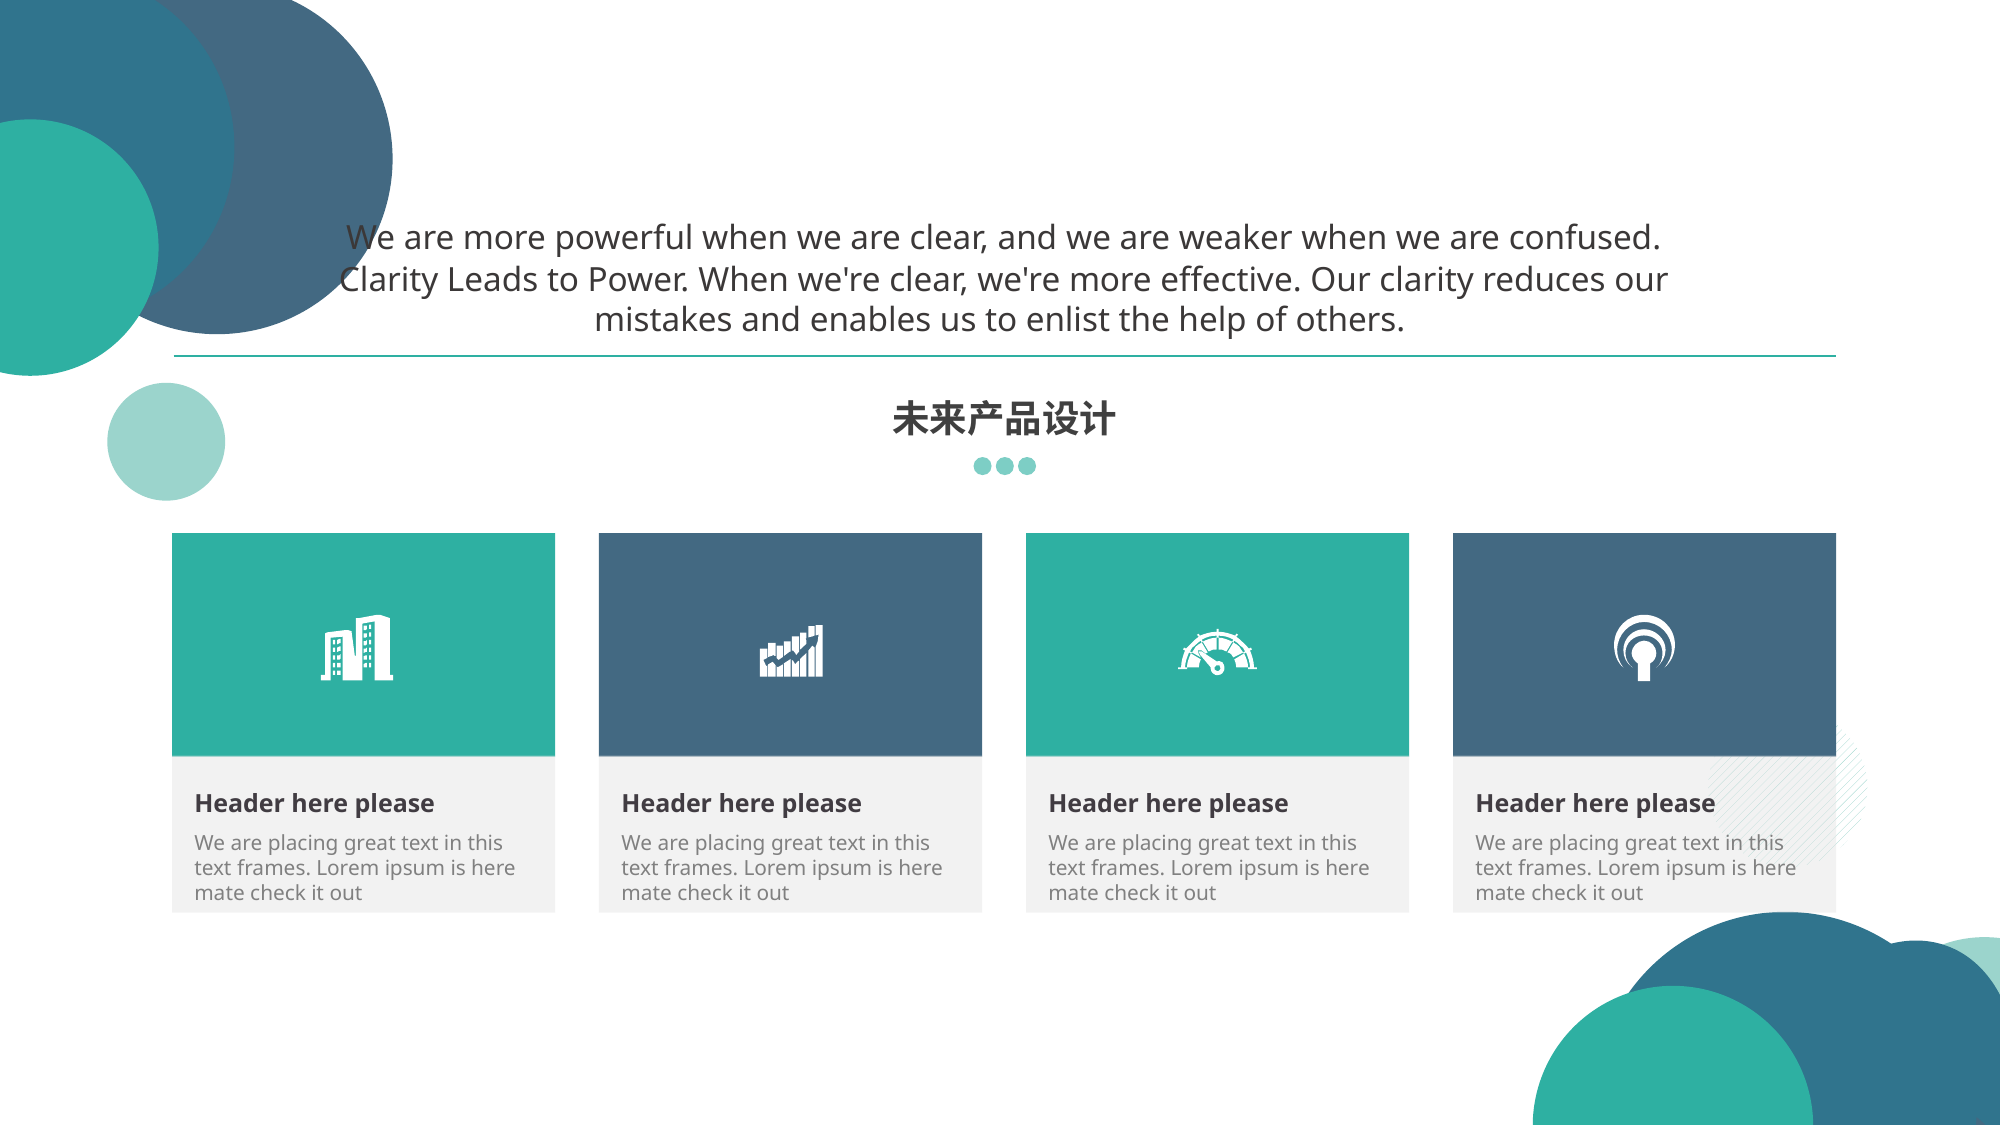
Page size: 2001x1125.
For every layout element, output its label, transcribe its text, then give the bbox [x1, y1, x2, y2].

text_box We are more powerful when we are clear, and we are weaker when we are confused. [432, 208, 2000, 264]
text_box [171, 533, 556, 913]
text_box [1439, 843, 2000, 1125]
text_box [1025, 533, 1410, 913]
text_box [0, 0, 432, 377]
text_box 未来产品设计 [877, 387, 1133, 448]
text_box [973, 456, 1037, 476]
text_box Clarity Leads to Power. When we're clear, we're more effective. Our clarity reduces our mistakes and enables us to enlist the help of others. [432, 251, 1758, 346]
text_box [1453, 533, 1837, 913]
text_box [598, 533, 983, 913]
